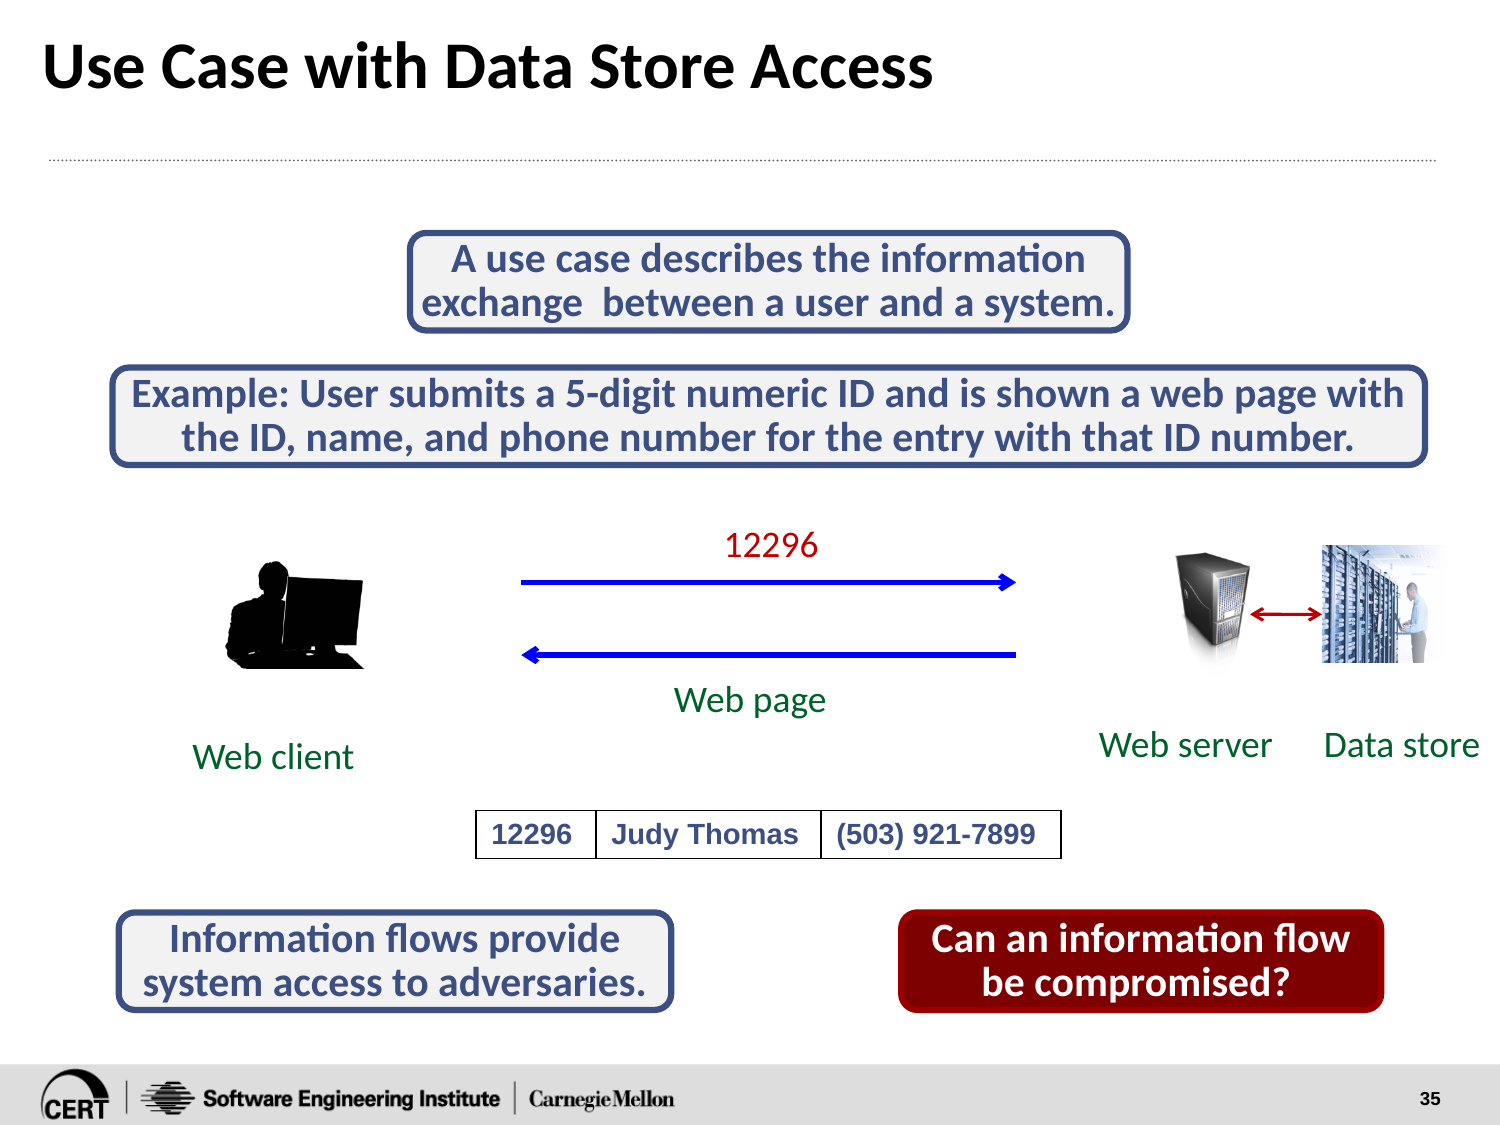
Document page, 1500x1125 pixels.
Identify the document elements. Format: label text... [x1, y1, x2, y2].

picture [224, 559, 365, 669]
table_header 12296 [477, 811, 595, 858]
text_box Example: User submits a 5-digit numeric ID and is shown a web page with the ID, name, and phone number for the entry with that ID number. [112, 367, 1426, 466]
table_header (503) 921-7899 [822, 811, 1060, 858]
text_box Web page [659, 667, 879, 728]
text_box Web server [1084, 712, 1309, 773]
text_box A use case describes the information exchange between a user and a system. [409, 232, 1128, 331]
table_header Judy Thomas [597, 811, 820, 858]
picture [24, 1065, 688, 1125]
picture [1174, 552, 1251, 677]
picture [1321, 544, 1451, 664]
text_box Can an information flow be compromised? [901, 912, 1382, 1010]
text_box Data store [1309, 712, 1500, 773]
text_box 12296 [693, 512, 844, 573]
text_box Web client [162, 724, 413, 785]
text_box Information flows provide system access to adversaries. [118, 912, 672, 1010]
title Use Case with Data Store Access [42, 37, 1434, 155]
